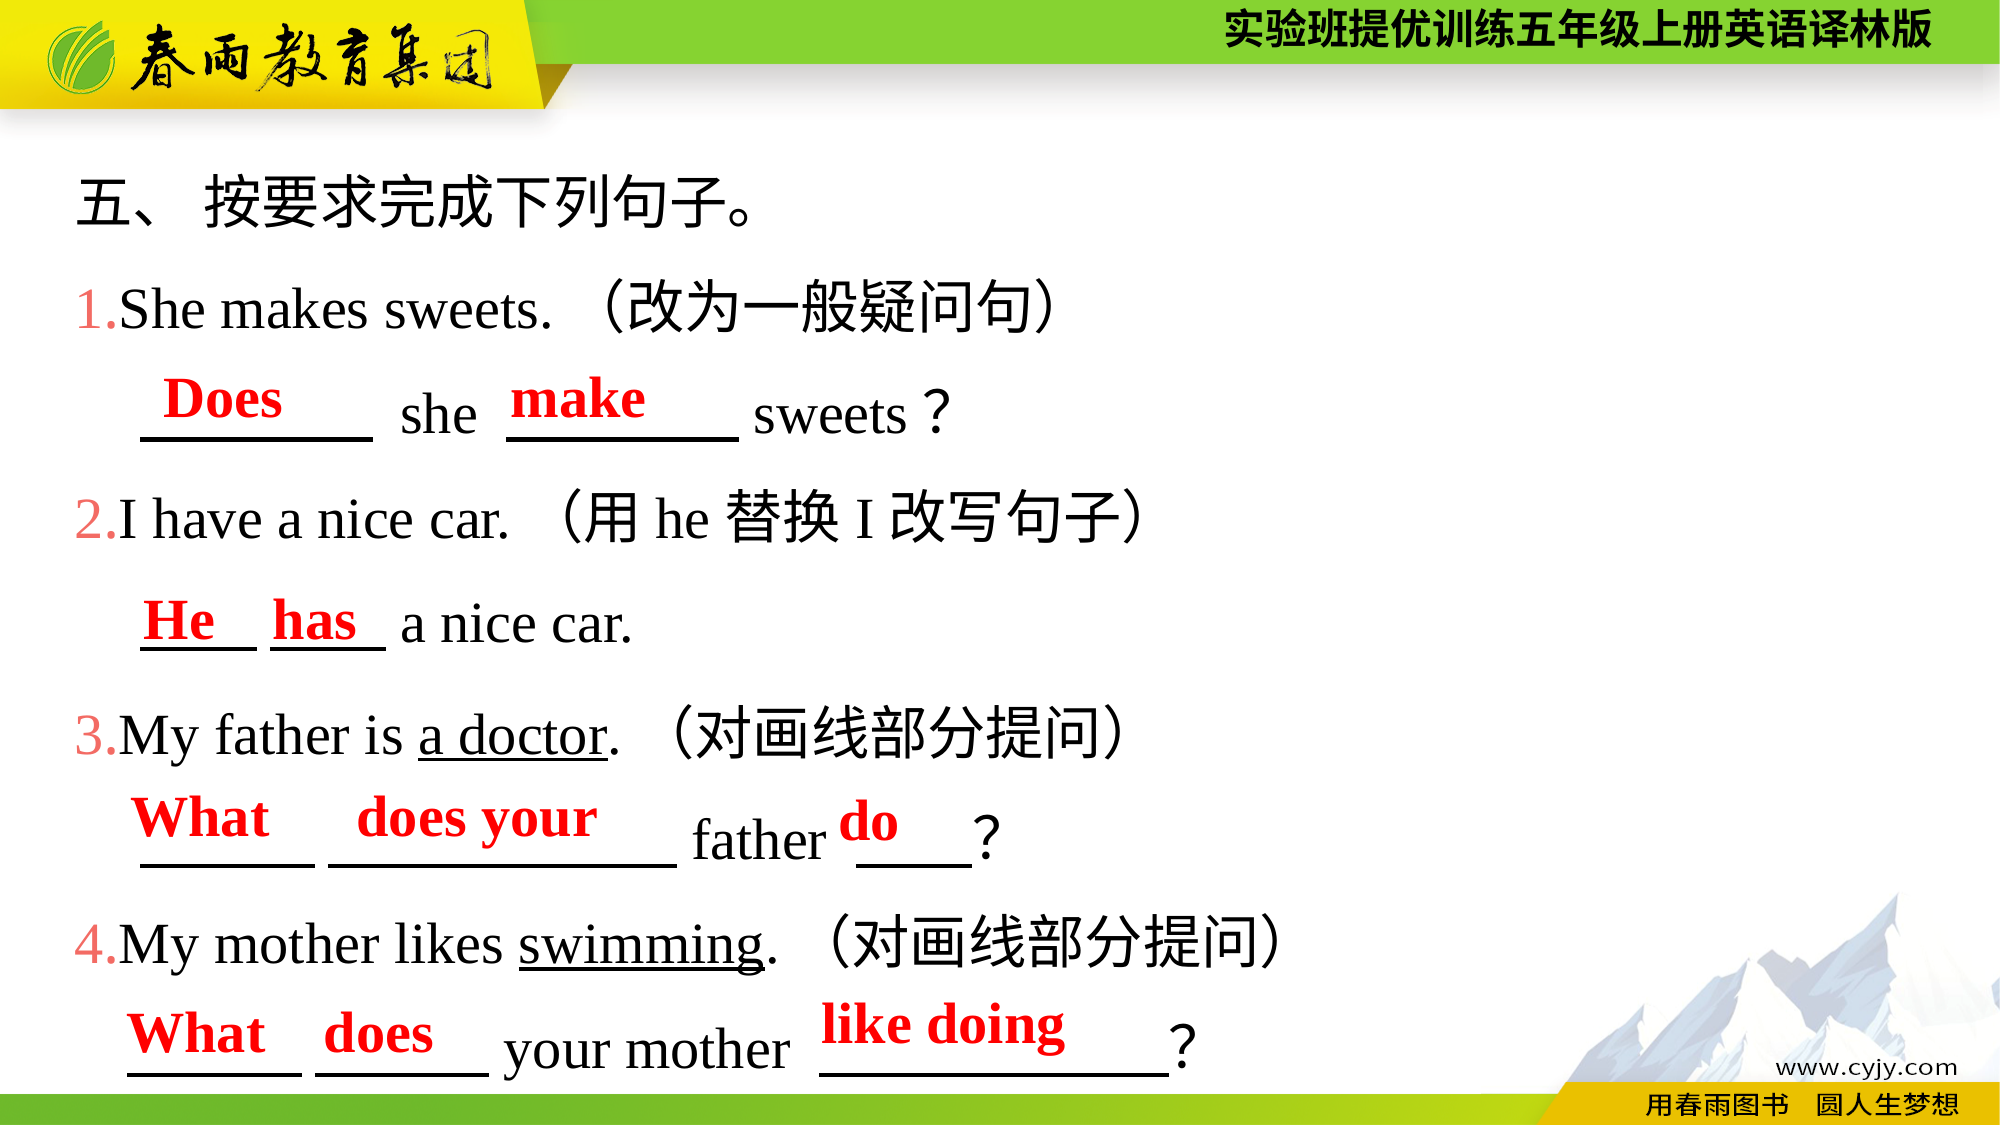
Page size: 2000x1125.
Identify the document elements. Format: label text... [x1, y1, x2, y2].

text_box do [823, 775, 915, 860]
text_box like doing [806, 977, 1082, 1063]
text_box What does [111, 986, 450, 1072]
text_box make [495, 351, 662, 437]
picture [0, 0, 2000, 1125]
text_box 3.My father is a doctor.（对画线部分提问） father ？ 4.My mother likes swimming.（对画线部分提问） your mother ？ [59, 653, 1944, 1089]
list 五、 按要求完成下列句子。 1.She makes sweets.（改为一般疑问句） she sweets？ 2.I have a nice car.（用he替换I改写句子） a nice car. [59, 122, 1944, 653]
text_box Does [148, 351, 299, 437]
text_box He has [129, 538, 373, 659]
text_box What does your [115, 770, 614, 856]
